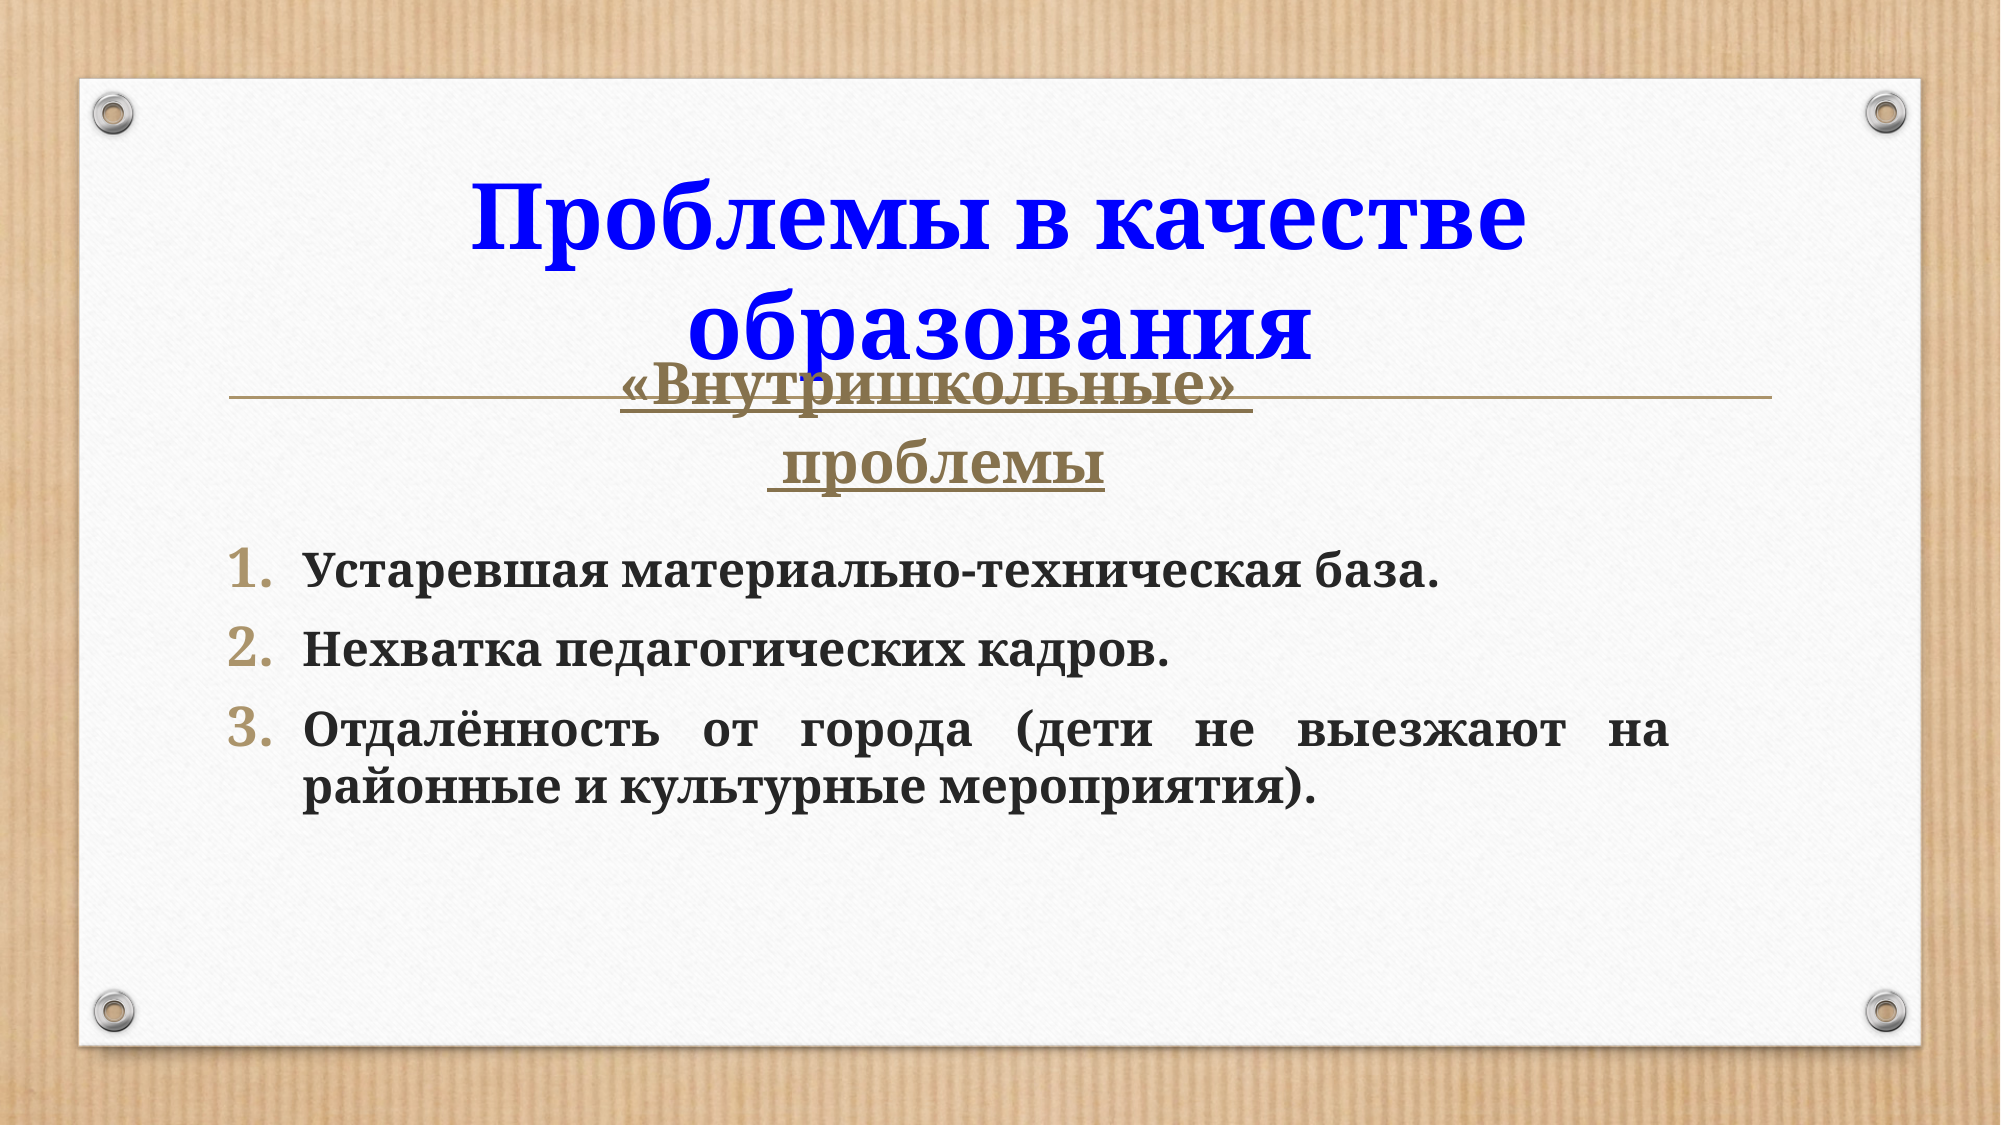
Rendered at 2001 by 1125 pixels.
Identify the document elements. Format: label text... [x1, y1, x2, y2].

picture [0, 0, 2001, 1125]
list «Внутришкольные» проблемы [507, 395, 1366, 512]
list Устаревшая материально-техническая база. Нехватка педагогических кадров. Отдалённость от города (дети не выезжают на районные и культурные мероприятия). [212, 532, 1688, 964]
title Проблемы в качестве образования [212, 161, 1788, 375]
